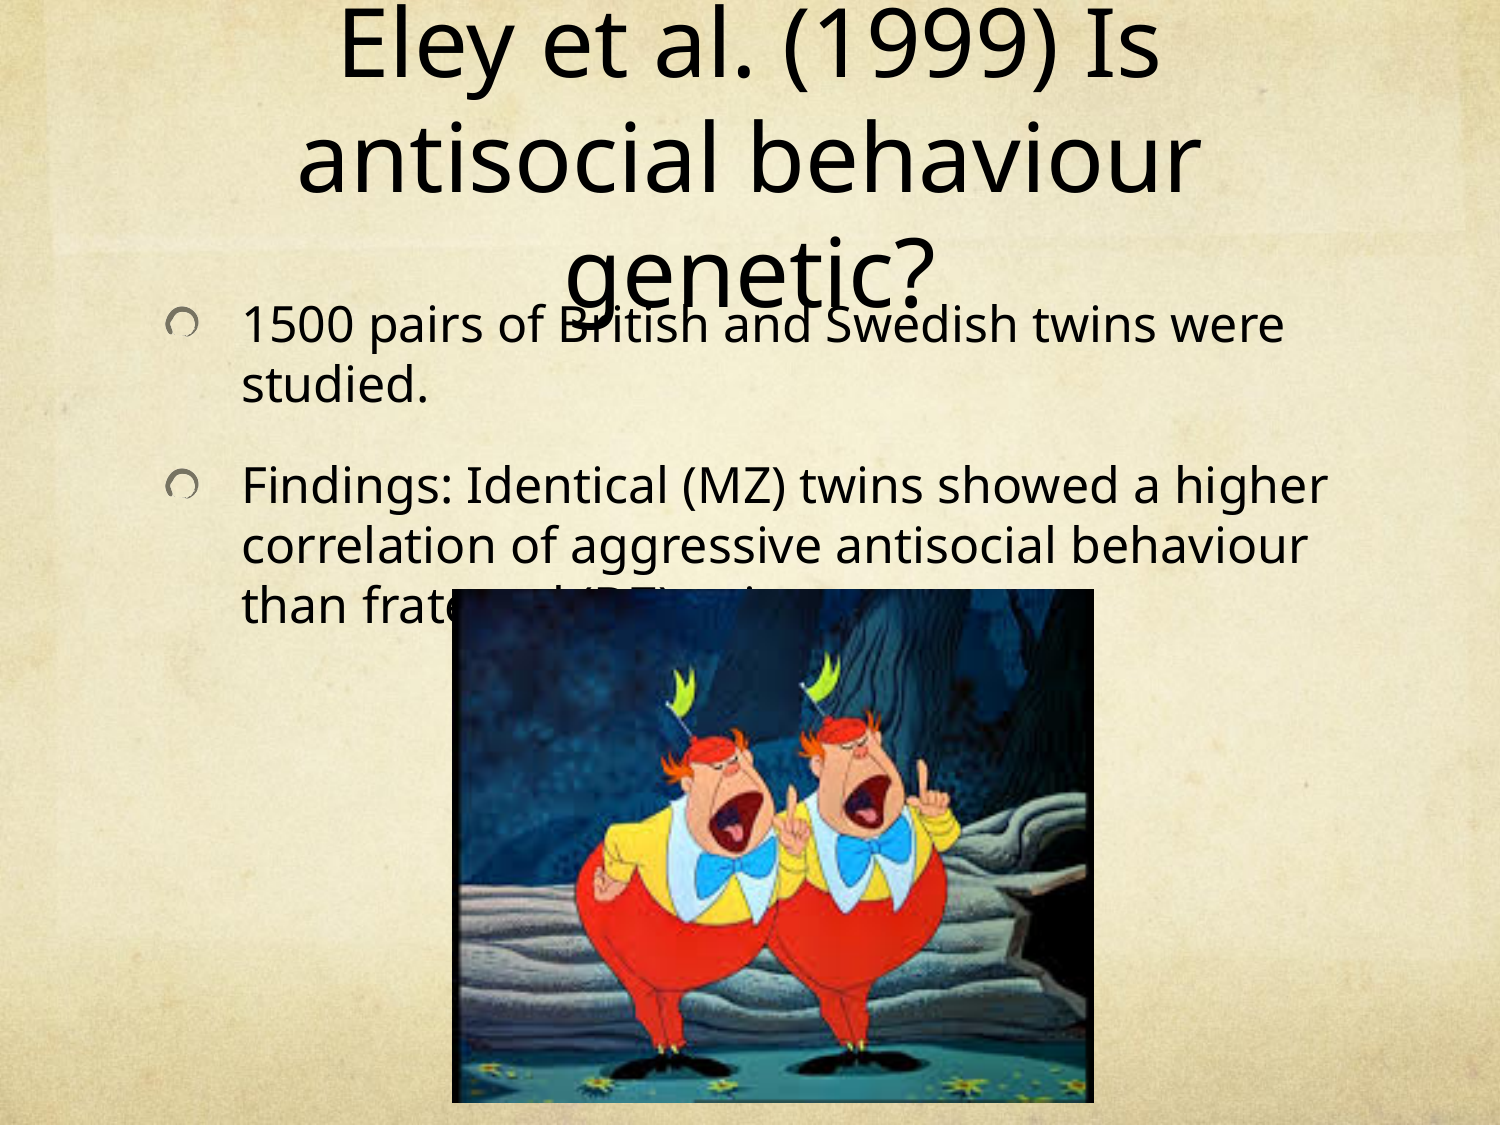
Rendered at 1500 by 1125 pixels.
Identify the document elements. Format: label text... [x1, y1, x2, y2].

list 1500 pairs of British and Swedish twins were studied. Findings: Identical (MZ) twins showed a higher correlation of aggressive antisocial behaviour than fraternal (DZ) twins. [150, 284, 1350, 950]
title Eley et al. (1999) Is antisocial behaviour genetic? [150, 82, 1350, 225]
picture [0, 0, 1500, 1125]
